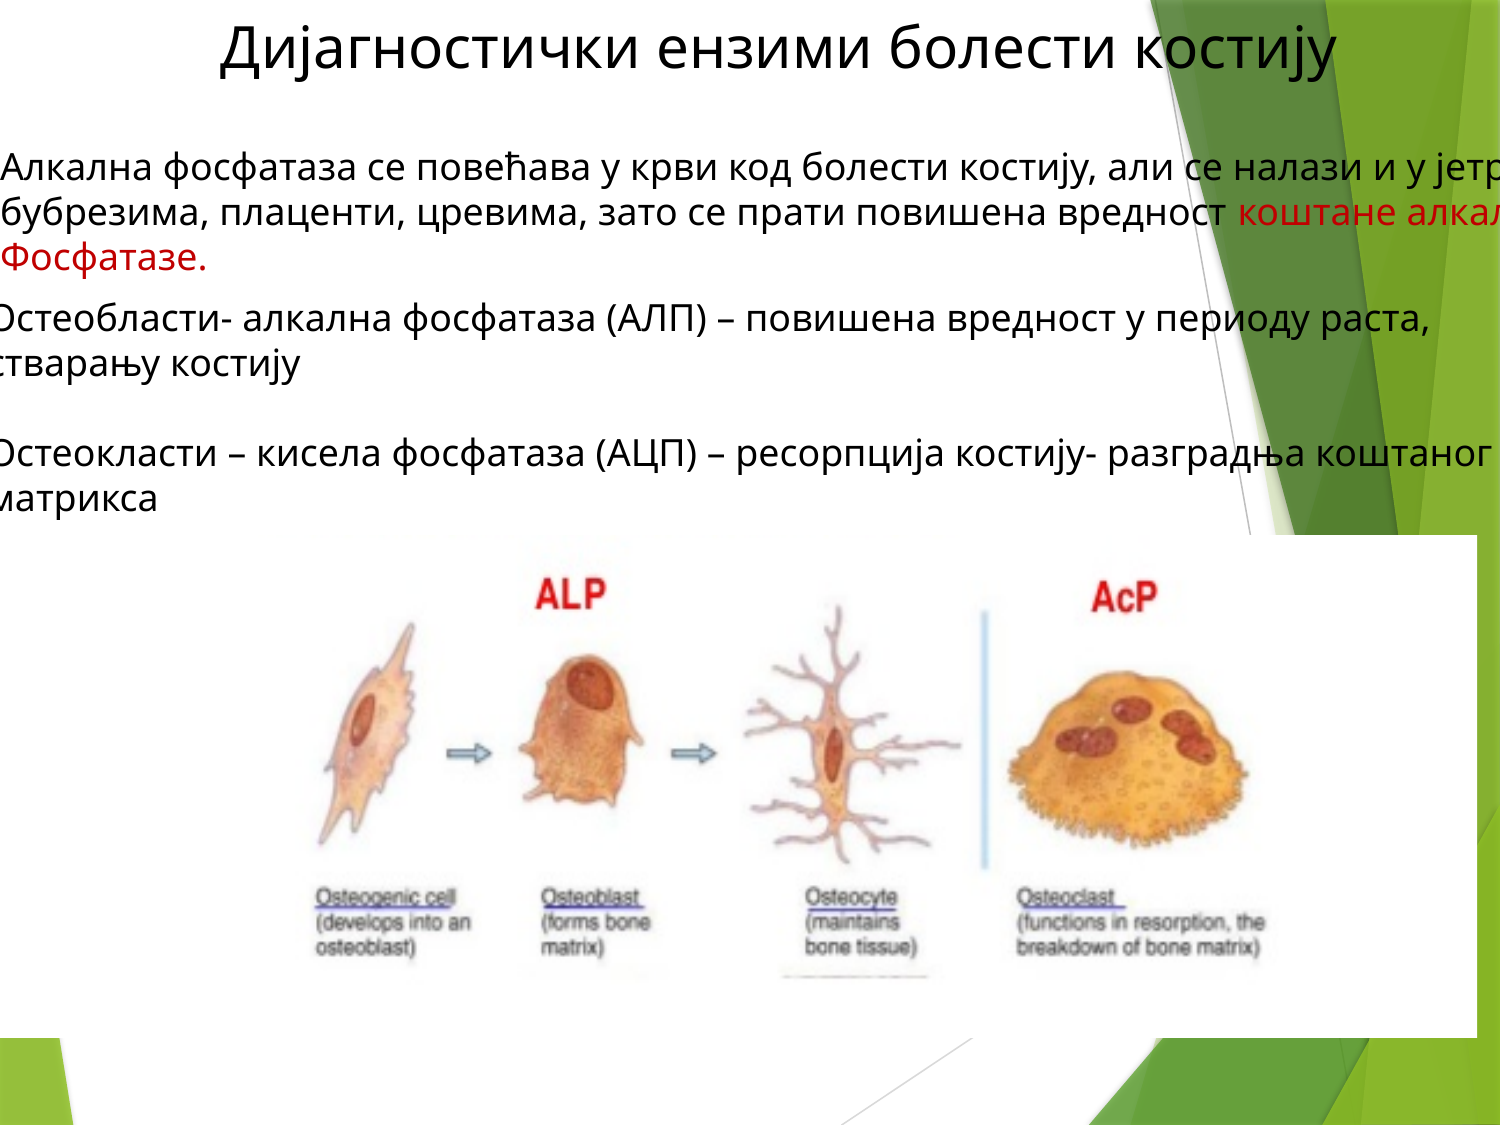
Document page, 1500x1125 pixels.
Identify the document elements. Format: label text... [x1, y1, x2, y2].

picture [0, 534, 1478, 1038]
text_box Остеобласти- алкална фосфатаза (АЛП) – повишена вредност у периоду раста, стварању костију Остеокласти – кисела фосфатаза (АЦП) – ресорпција костију- разградња коштаног матрикса [0, 241, 1500, 527]
text_box Алкална фосфатаза се повећава у крви код болести костију, али се налази и у јетри, бубрезима, плаценти, цревима, зато се прати повишена вредност коштане алкалне Фосфатазе. [0, 90, 1500, 241]
text_box Дијагностички ензими болести костију [206, 2, 1352, 88]
